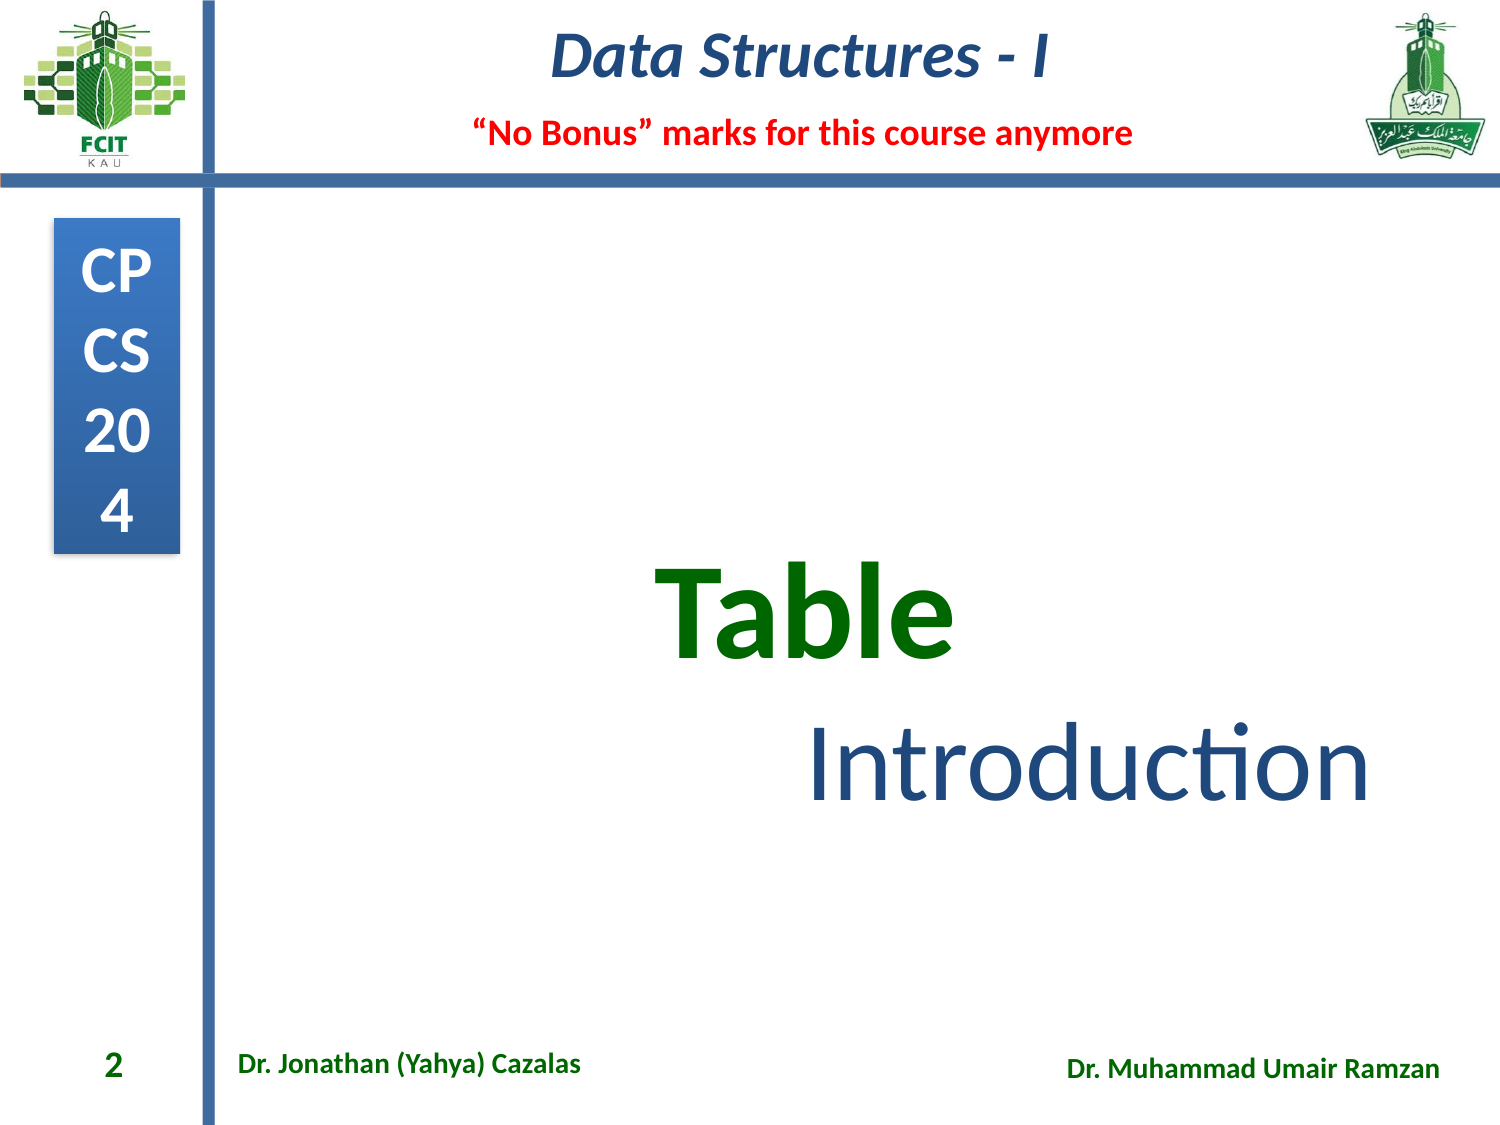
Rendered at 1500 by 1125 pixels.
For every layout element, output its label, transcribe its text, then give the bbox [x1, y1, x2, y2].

slide_number 2 [35, 1032, 193, 1092]
picture [1361, 11, 1487, 162]
title Table [208, 317, 1404, 696]
text_box Introduction [262, 695, 1388, 968]
picture [24, 6, 185, 167]
